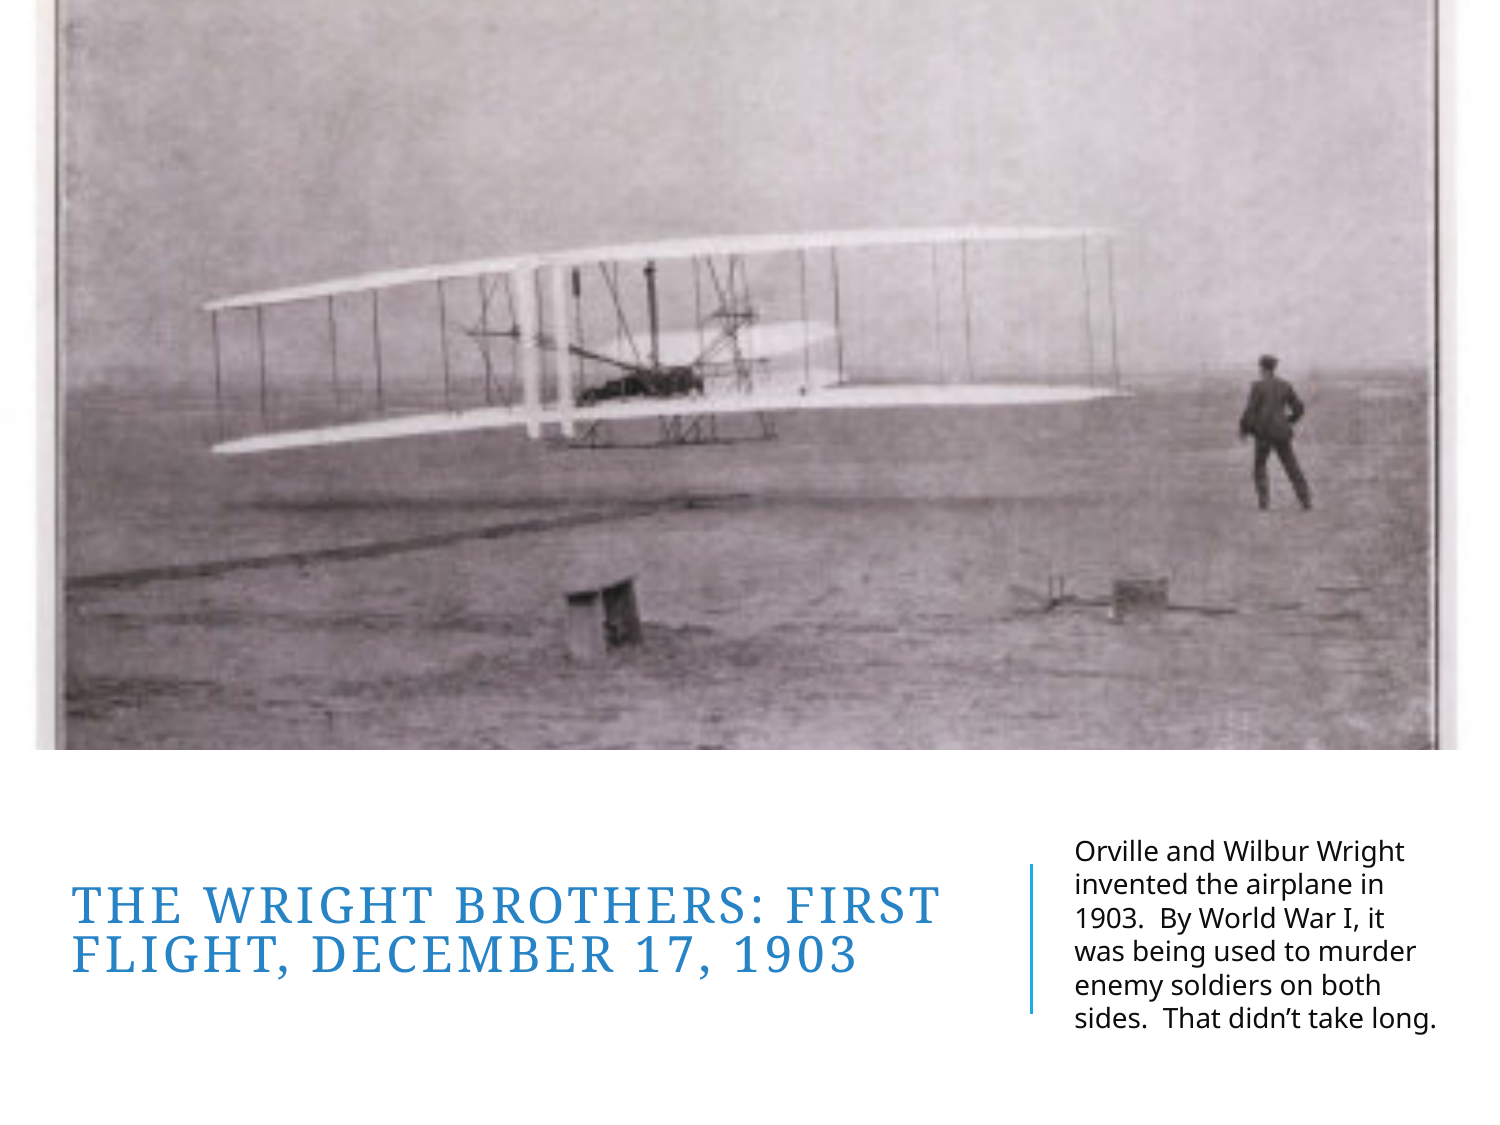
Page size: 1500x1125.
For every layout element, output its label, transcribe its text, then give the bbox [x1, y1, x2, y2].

picture [0, 0, 1500, 751]
title The Wright Brothers: First Flight, December 17, 1903 [56, 813, 1013, 1054]
list Orville and Wilbur Wright invented the airplane in 1903. By World War I, it was being used to murder enemy soldiers on both sides. That didn’t take long. [1059, 813, 1454, 1054]
